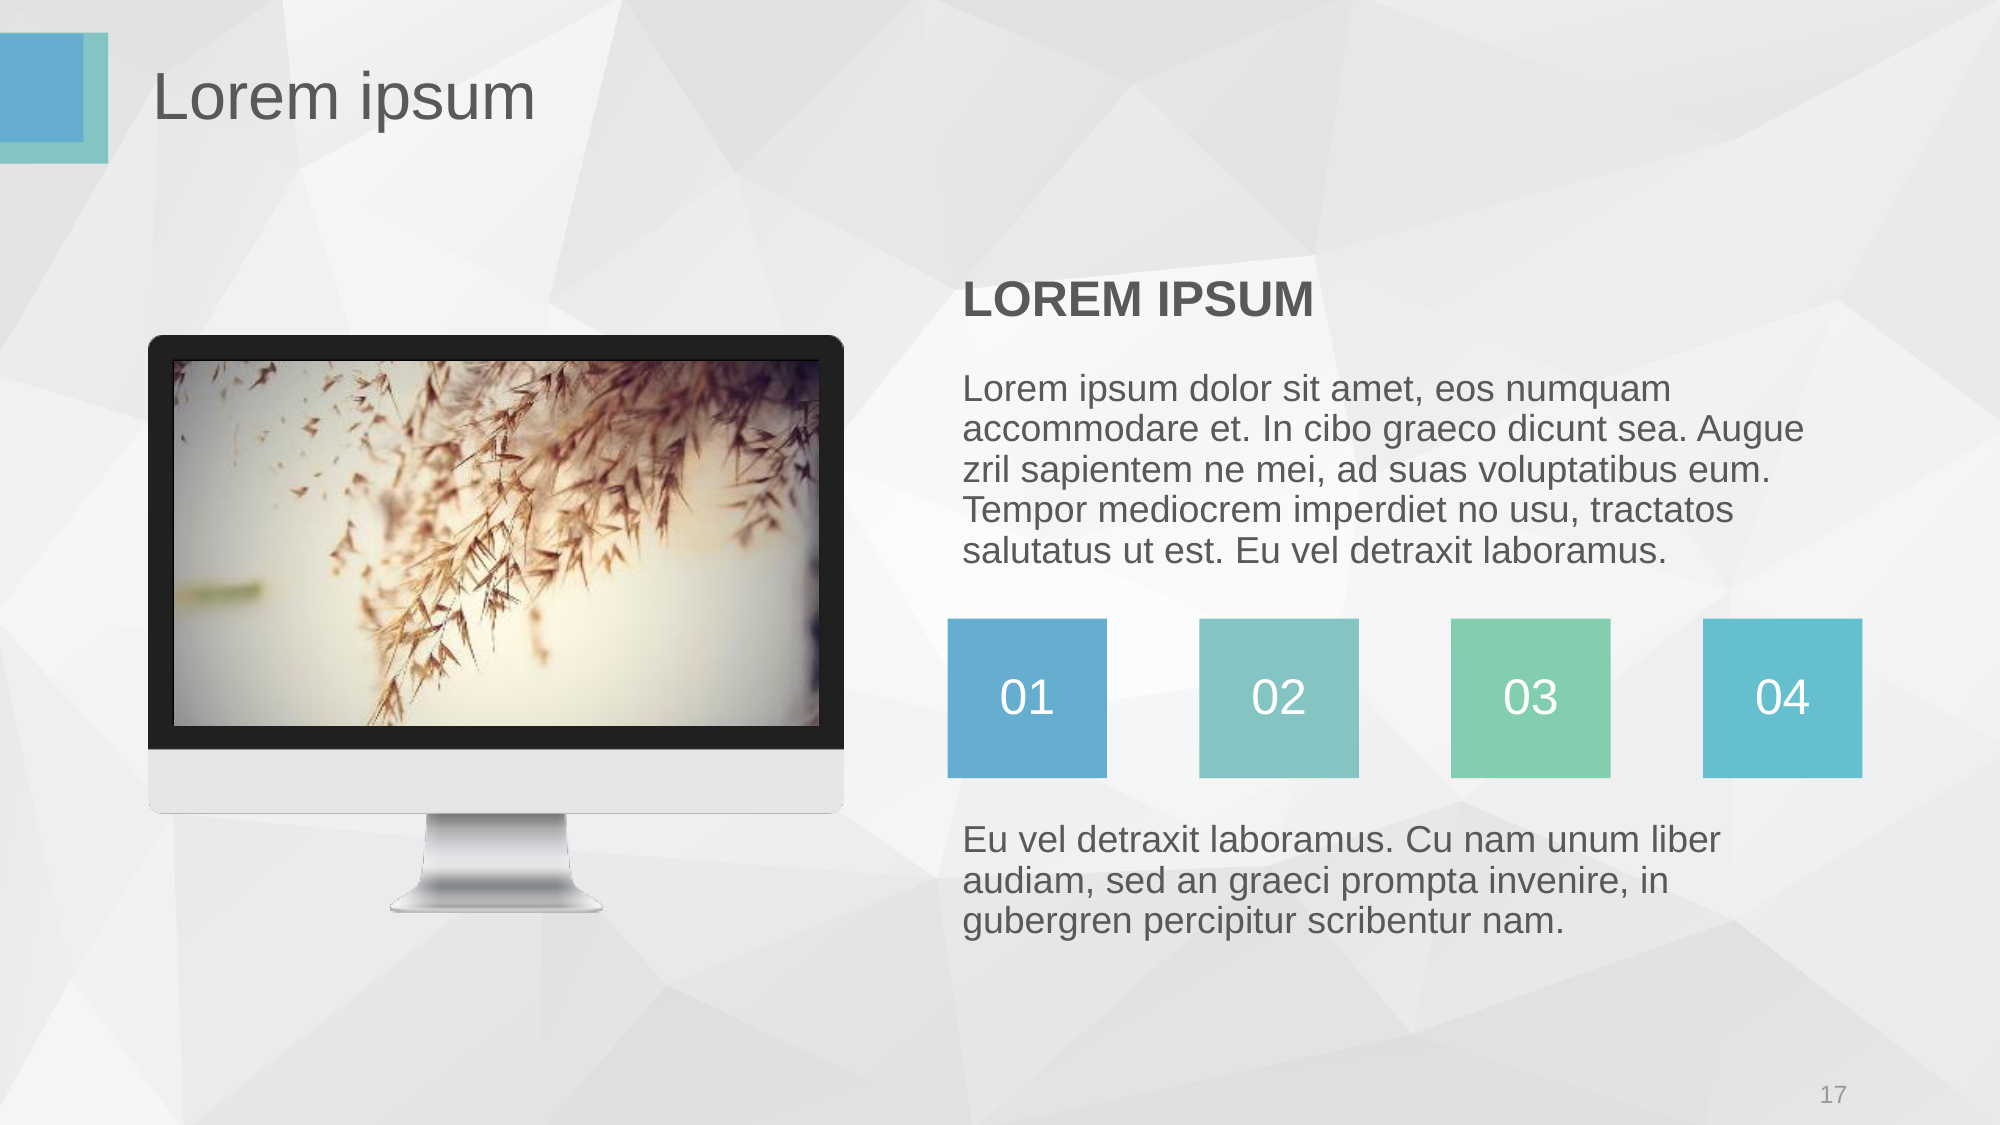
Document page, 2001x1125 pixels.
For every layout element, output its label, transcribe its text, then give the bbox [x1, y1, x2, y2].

slide_number 17 [1412, 1063, 1863, 1124]
picture [0, 0, 2000, 1125]
list Lorem ipsum dolor sit amet, eos numquam accommodare et. In cibo graeco dicunt sea. Augue zril sapientem ne mei, ad suas voluptatibus eum. Tempor mediocrem imperdiet no usu, tractatos salutatus ut est. Eu vel detraxit laboramus. [947, 361, 1863, 612]
list 02 [1199, 618, 1359, 779]
list 04 [1703, 618, 1863, 779]
list Eu vel detraxit laboramus. Cu nam unum liber audiam, sed an graeci prompta invenire, in gubergren percipitur scribentur nam. [947, 812, 1863, 958]
title Lorem ipsum [137, 59, 1863, 136]
list LOREM IPSUM [947, 265, 1672, 335]
list 01 [947, 618, 1107, 779]
list 03 [1451, 618, 1611, 779]
